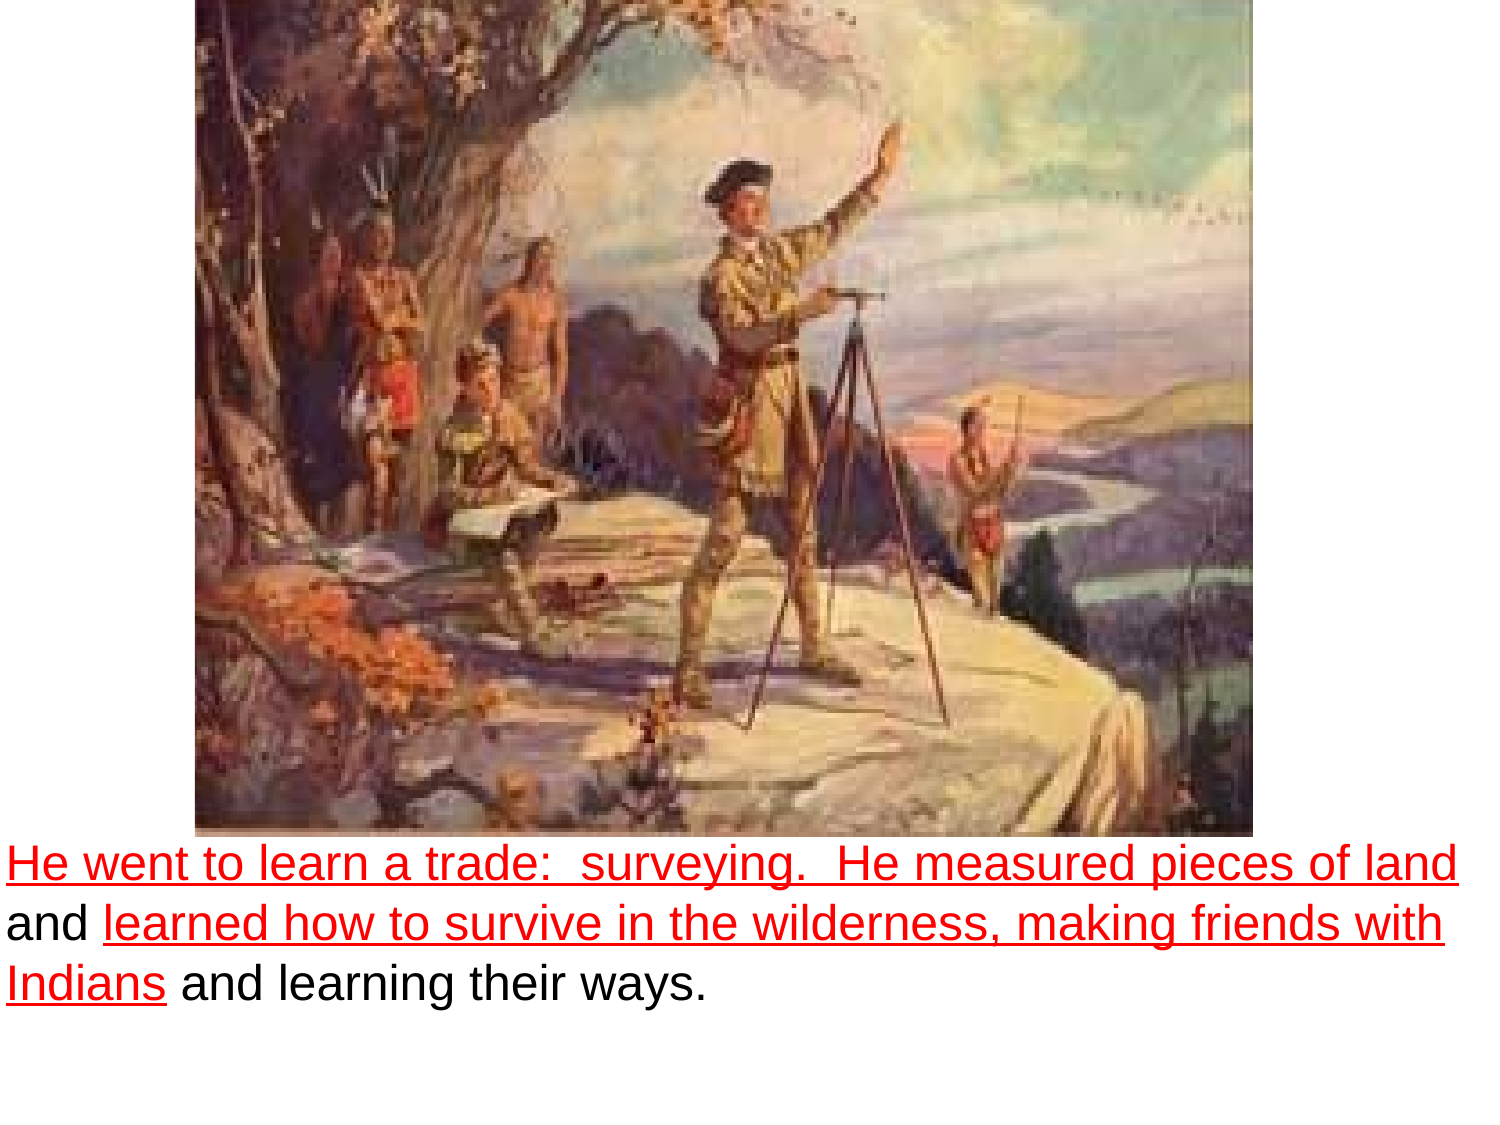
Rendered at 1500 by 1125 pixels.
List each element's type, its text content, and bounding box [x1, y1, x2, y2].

text_box He went to learn a trade: surveying. He measured pieces of land and learned how to survive in the wilderness, making friends with Indians and learning their ways. [0, 824, 1500, 1125]
text_box [194, 0, 1253, 824]
